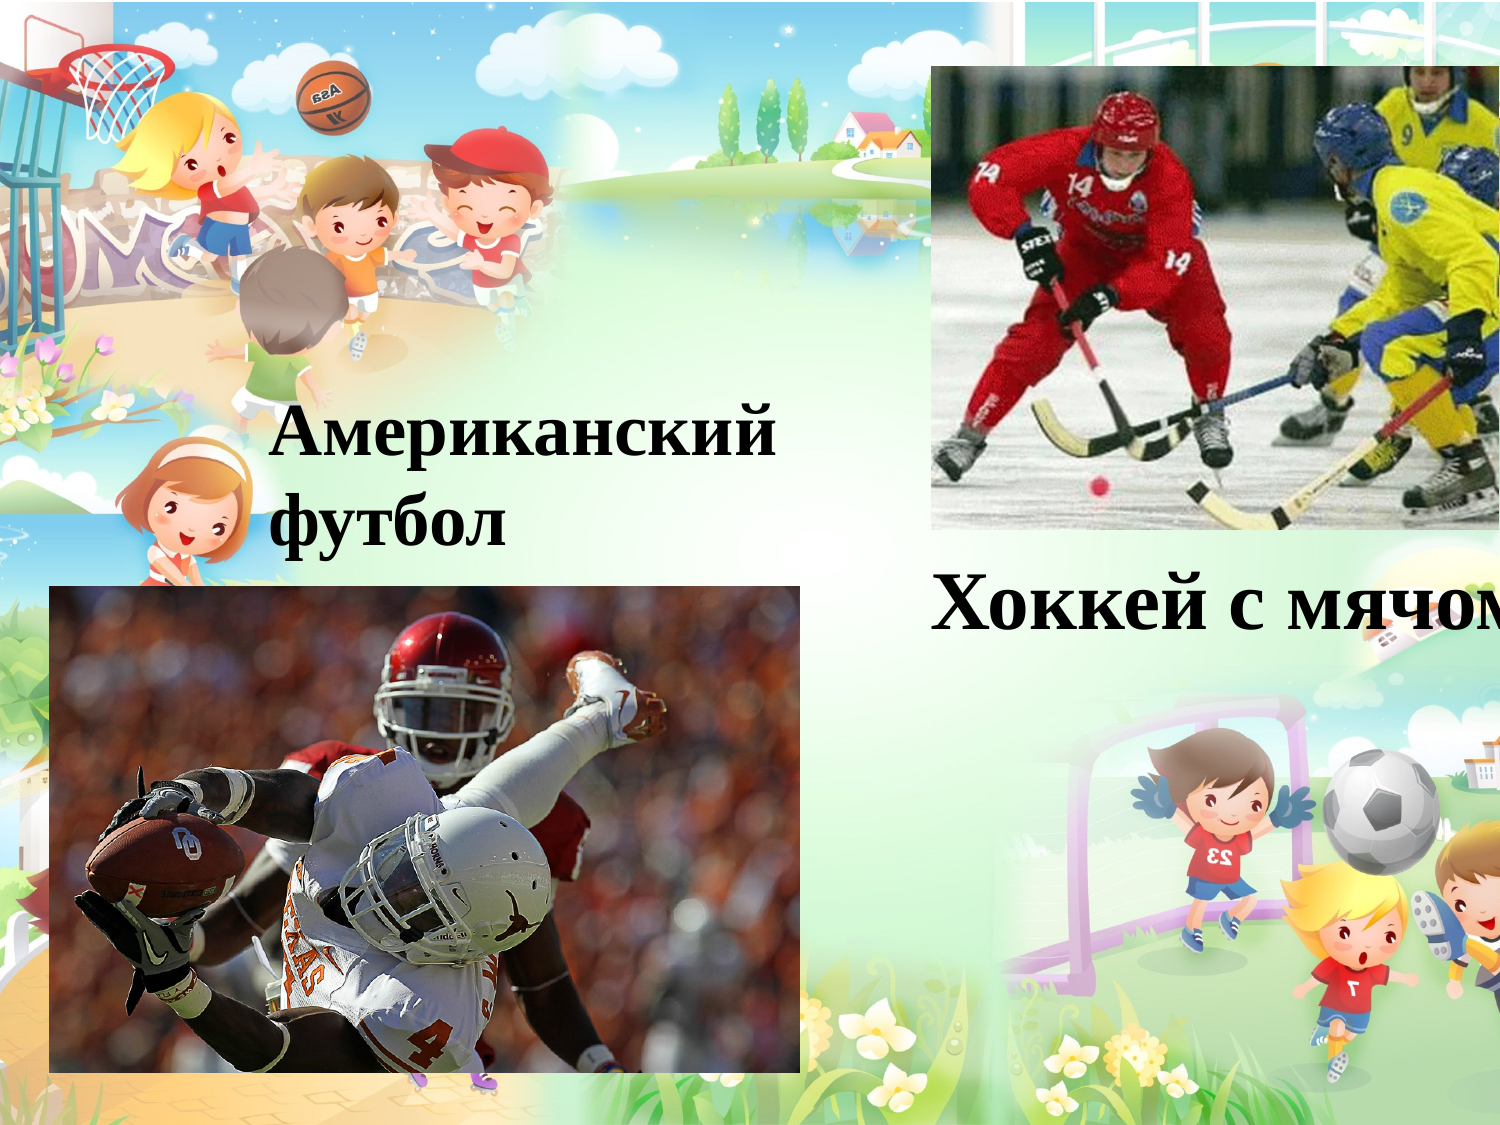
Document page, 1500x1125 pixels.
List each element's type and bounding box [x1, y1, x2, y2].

picture [930, 66, 1499, 530]
picture [49, 585, 800, 1073]
list [0, 2, 1500, 1125]
